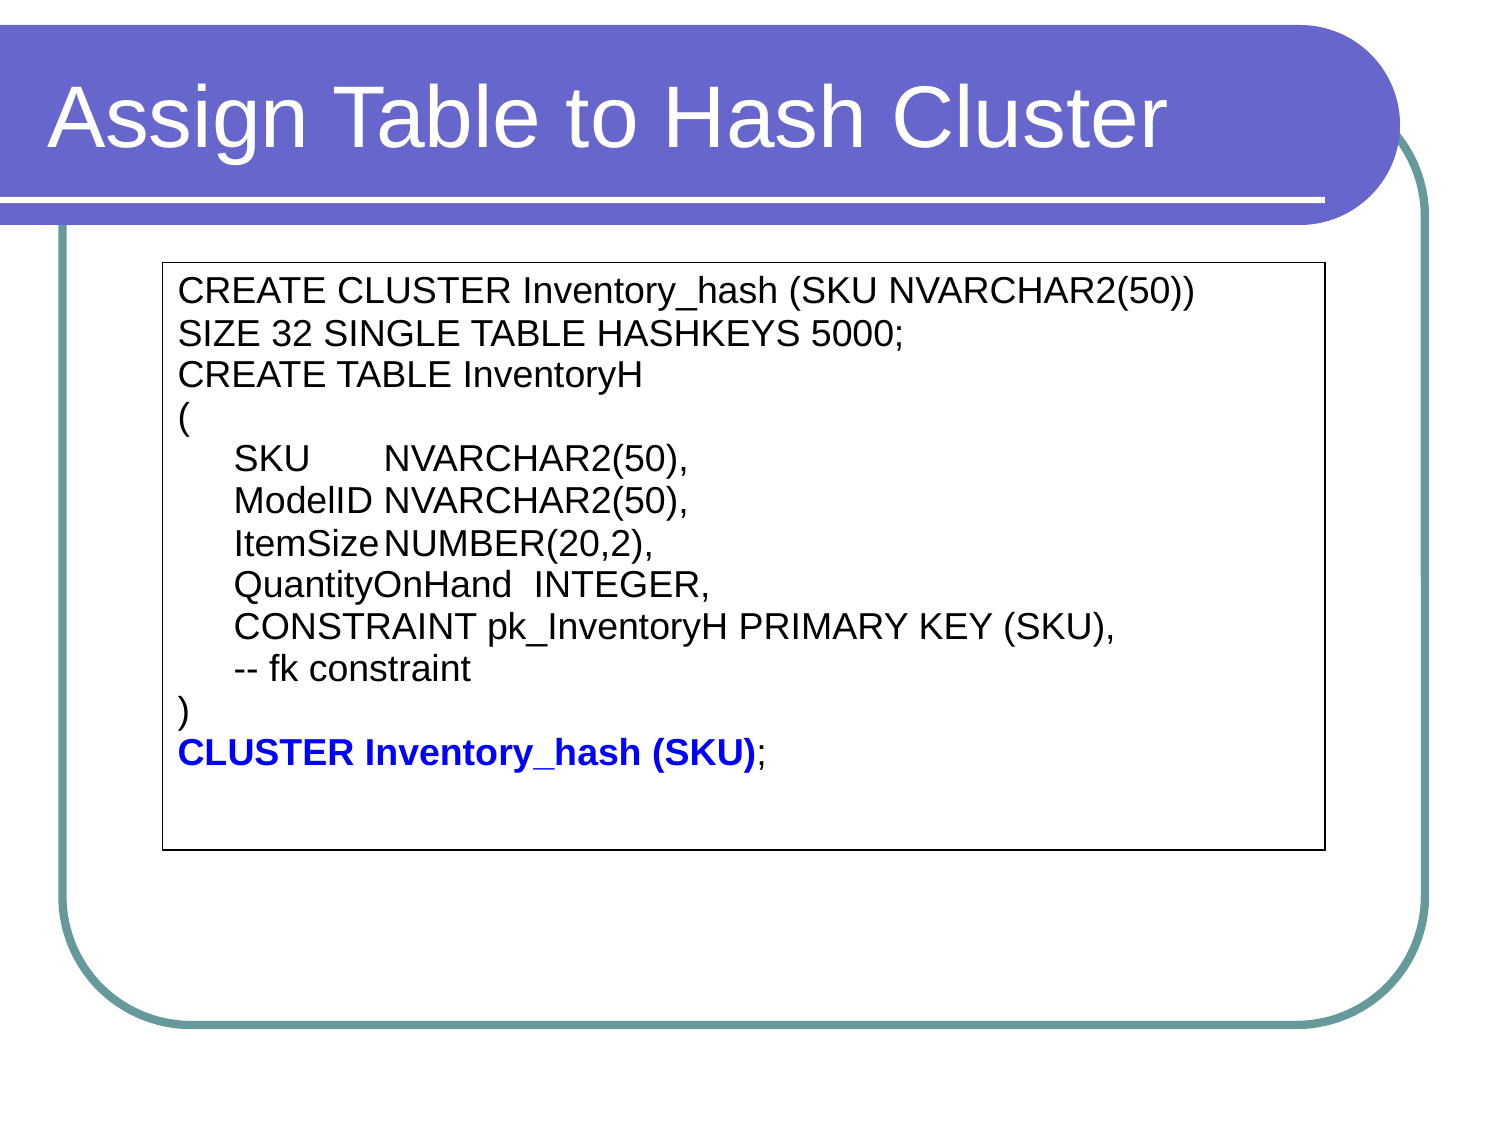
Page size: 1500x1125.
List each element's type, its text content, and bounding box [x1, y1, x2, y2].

title Assign Table to Hash Cluster [31, 37, 1348, 188]
table_header CREATE CLUSTER Inventory_hash (SKU NVARCHAR2(50)) SIZE 32 SINGLE TABLE HASHKEYS 5000; CREATE TABLE InventoryH ( SKU NVARCHAR2(50), ModelID NVARCHAR2(50), ItemSize NUMBER(20,2), QuantityOnHand INTEGER, CONSTRAINT pk_InventoryH PRIMARY KEY (SKU), -- fk constraint ) CLUSTER Inventory_hash (SKU); [163, 263, 1324, 849]
